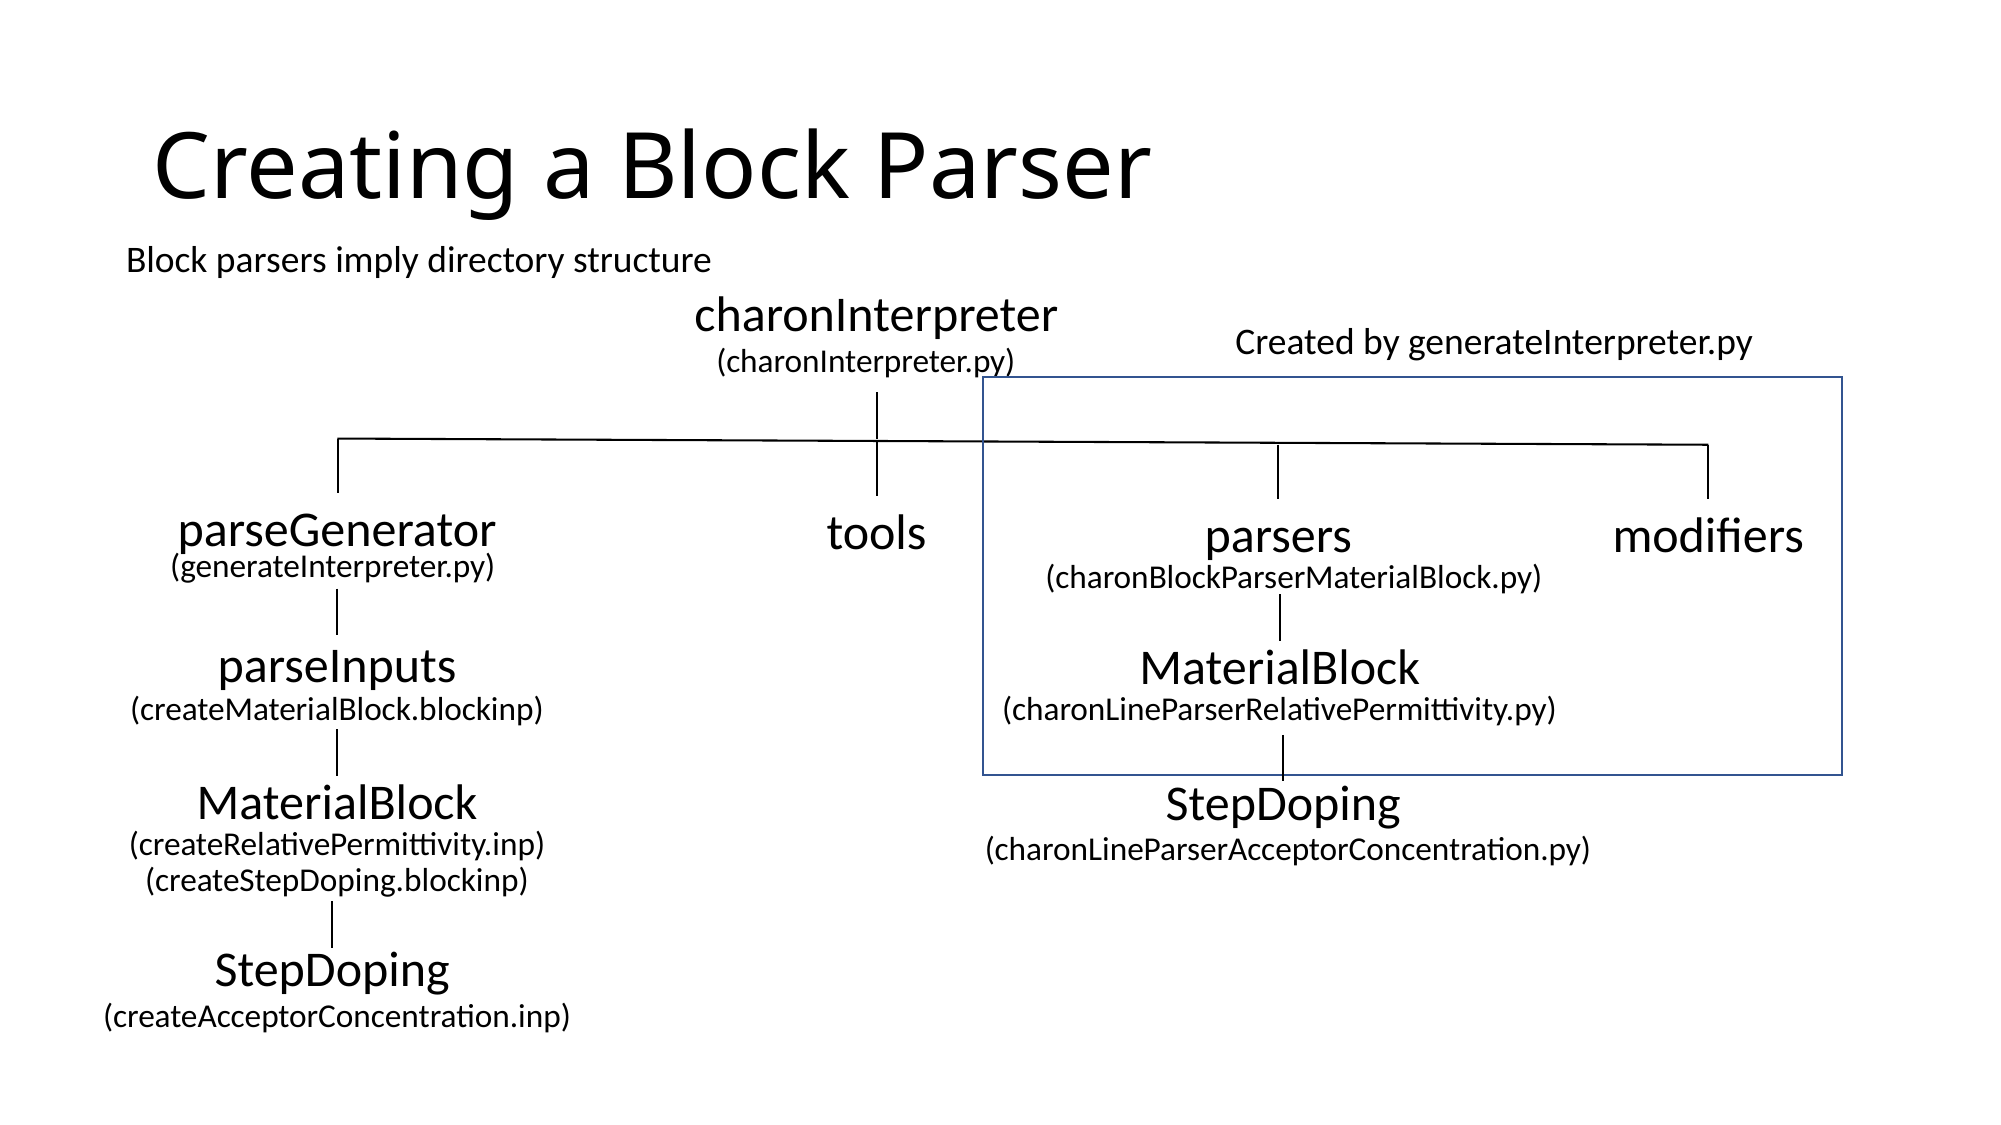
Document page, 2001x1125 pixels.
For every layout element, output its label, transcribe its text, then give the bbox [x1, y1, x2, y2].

text_box tools [811, 491, 942, 567]
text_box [84, 734, 1612, 1043]
text_box (generateInterpreter.py) [155, 537, 511, 592]
text_box charonInterpreter [679, 274, 1074, 350]
text_box (charonInterpreter.py) [701, 331, 1031, 387]
text_box (charonBlockParserMaterialBlock.py) [1030, 547, 1558, 594]
text_box parseInputs [203, 625, 472, 679]
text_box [982, 594, 1577, 734]
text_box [338, 438, 1709, 445]
text_box Created by generateInterpreter.py [1220, 309, 1769, 370]
title Creating a Block Parser [137, 59, 1863, 278]
text_box [982, 376, 1843, 776]
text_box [102, 728, 572, 734]
text_box parseGenerator [162, 489, 512, 564]
text_box Block parsers imply directory structure [111, 227, 728, 288]
text_box (createMaterialBlock.blockinp) [115, 679, 560, 728]
